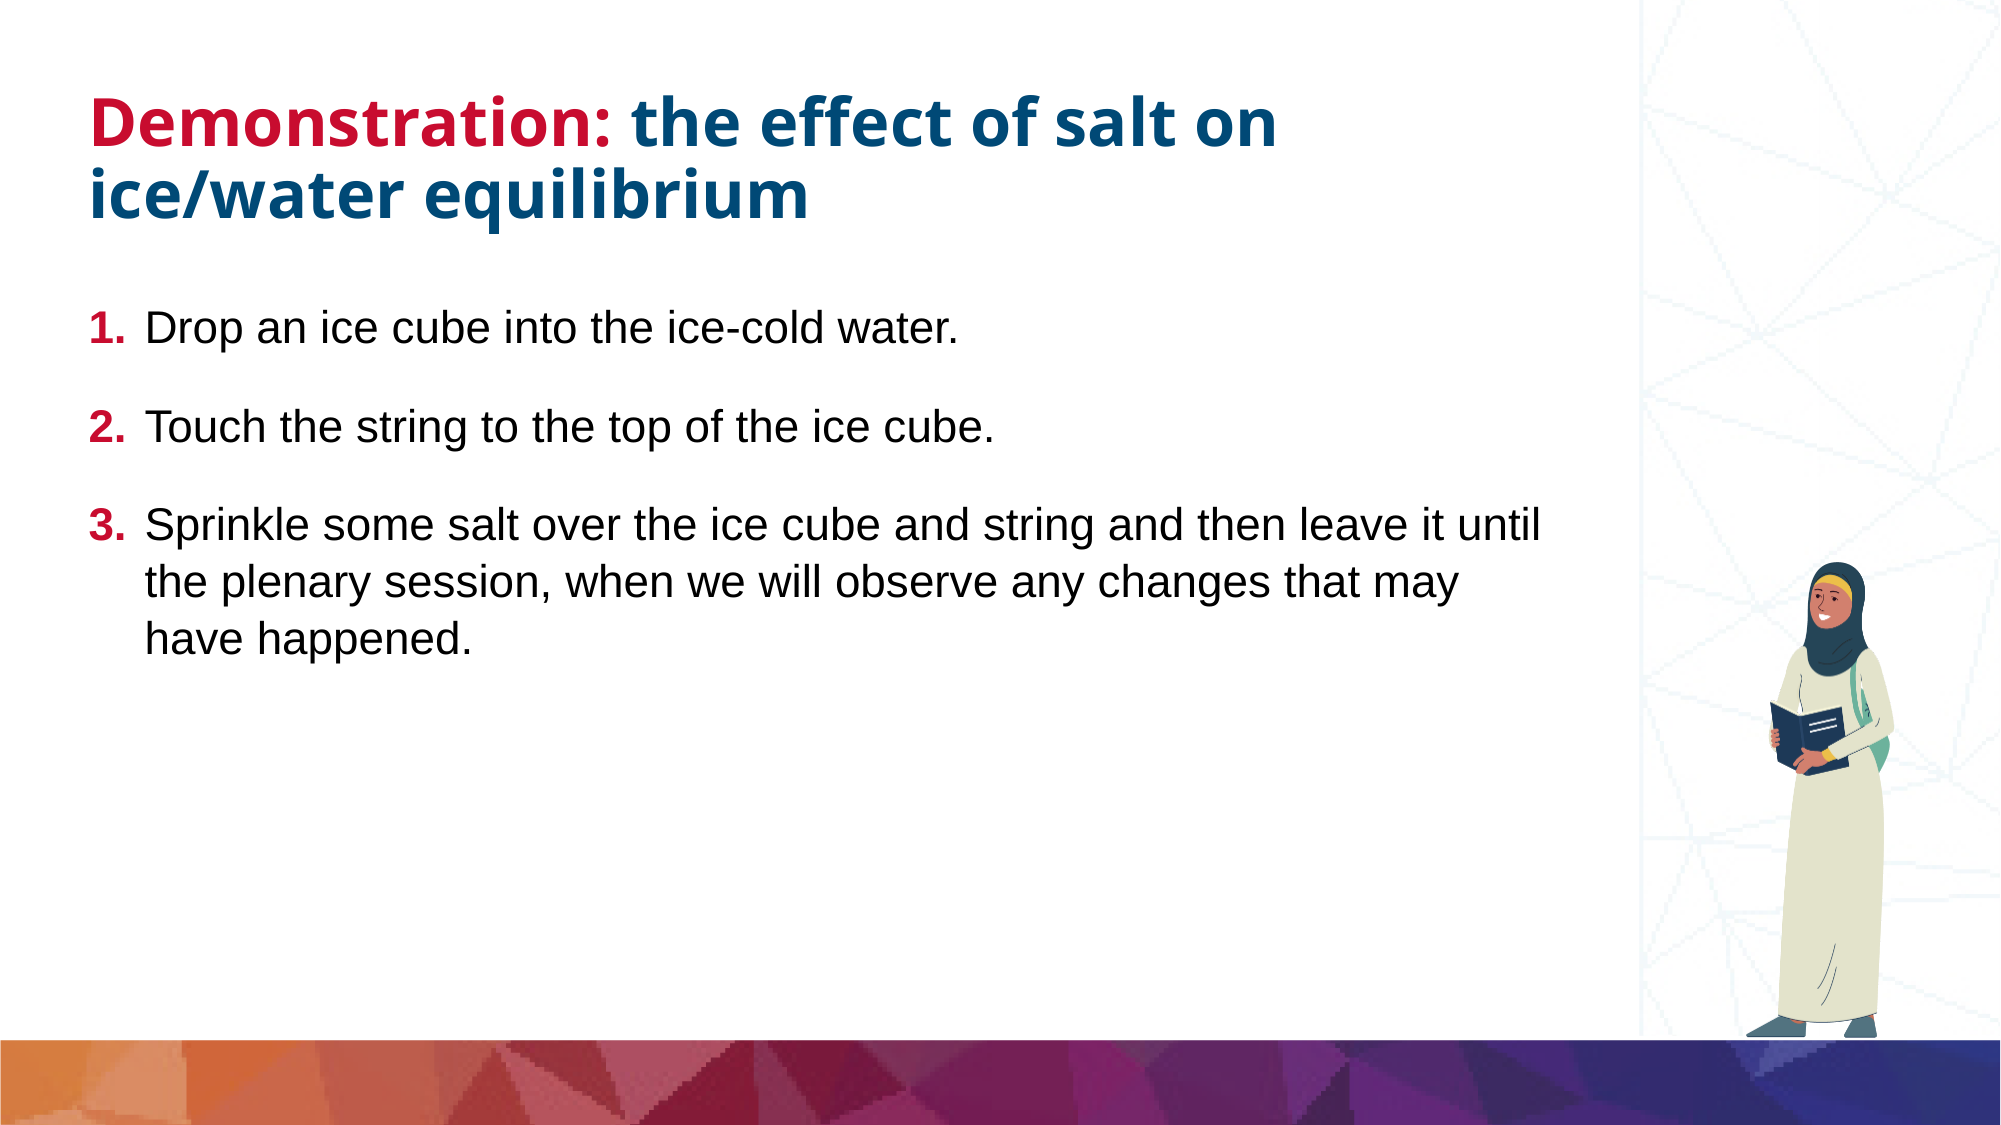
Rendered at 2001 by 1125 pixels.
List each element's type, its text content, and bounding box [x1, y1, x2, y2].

list 1. Drop an ice cube into the ice-cold water. 2. Touch the string to the top of the ice cube. 3. Sprinkle some salt over the ice cube and string and then leave it until the plenary session, when we will observe any changes that may have happened. [88, 295, 1565, 979]
picture [0, 1040, 2001, 1125]
picture [1639, 0, 2000, 1038]
title Demonstration: the effect of salt on ice/water equilibrium [88, 88, 1565, 161]
